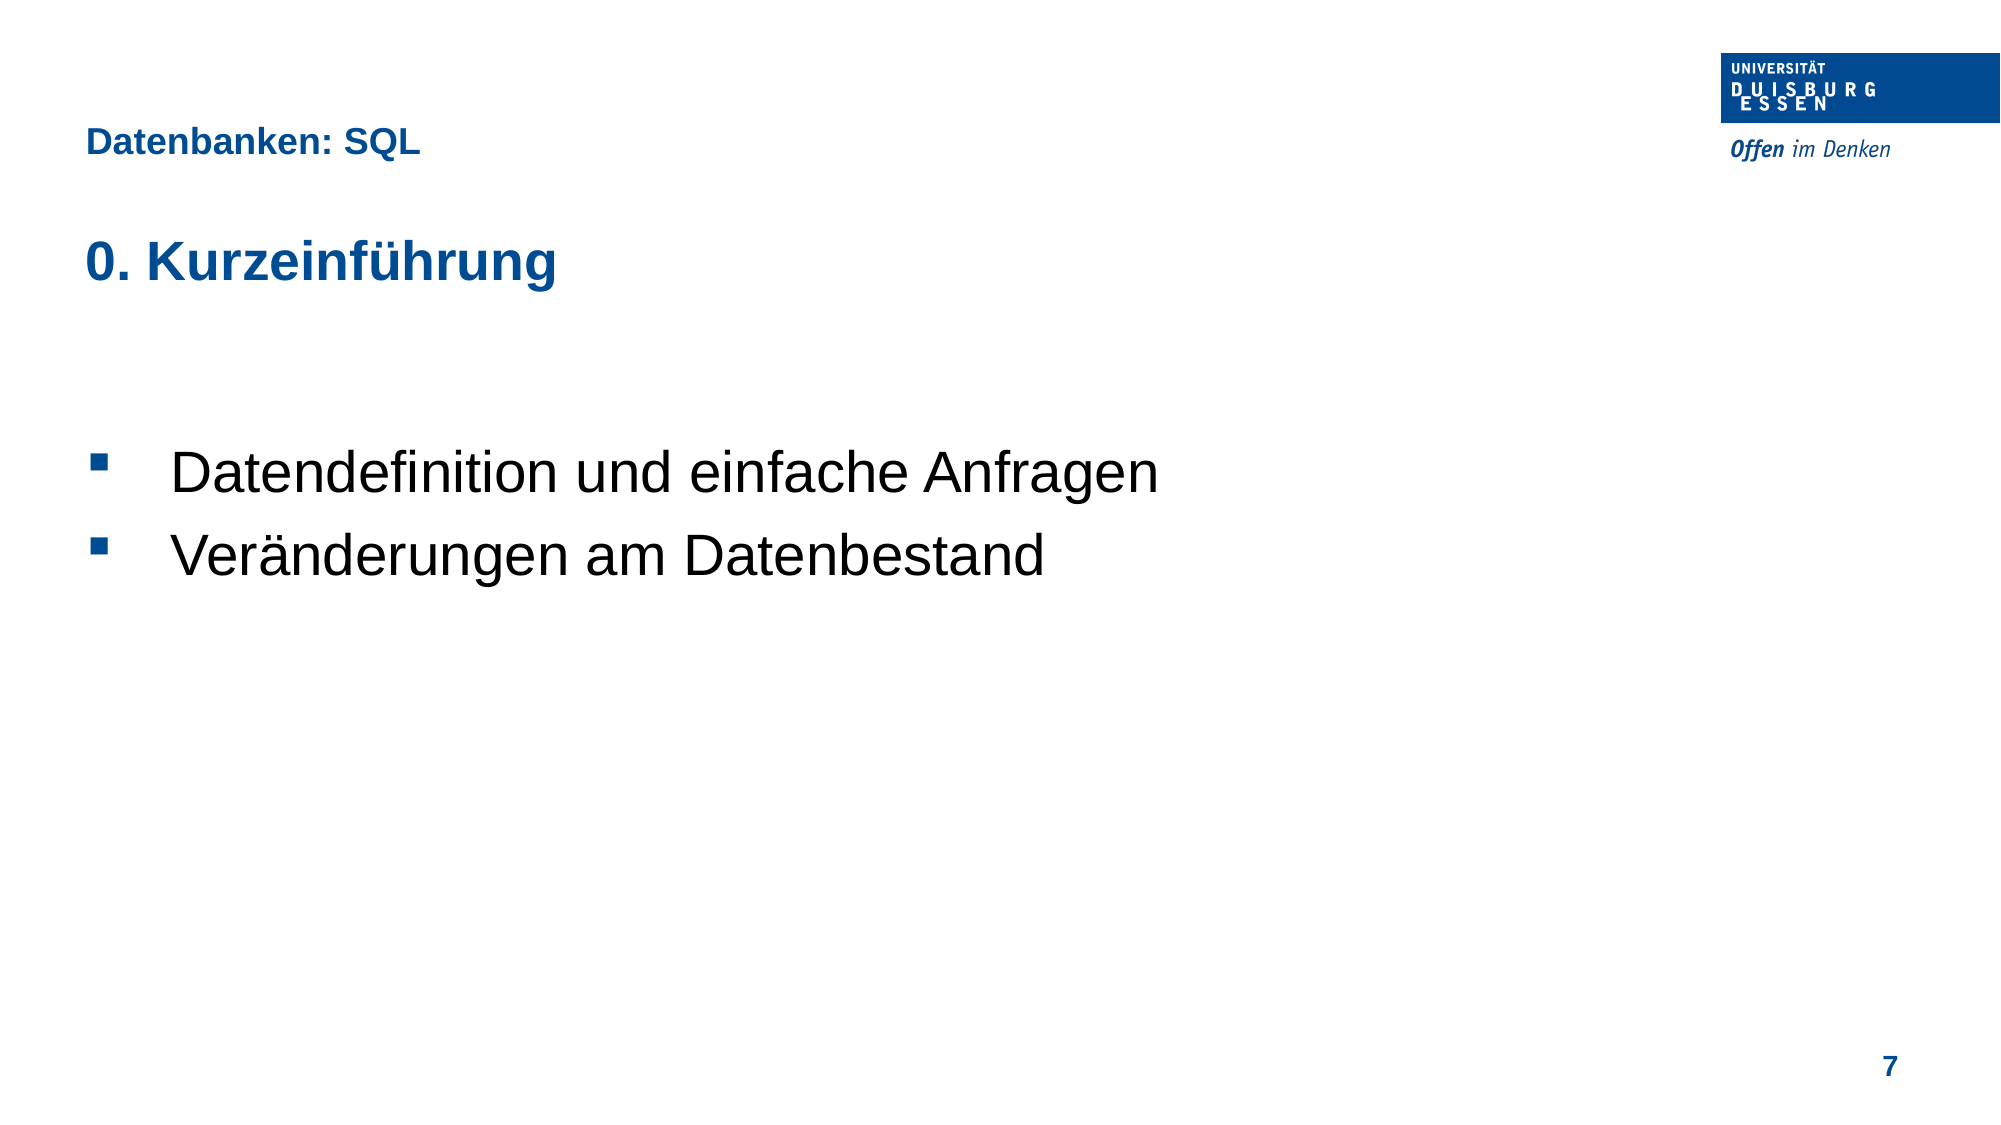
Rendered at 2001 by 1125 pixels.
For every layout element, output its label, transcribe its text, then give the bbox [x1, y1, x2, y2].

list Datendefinition und einfache Anfragen Veränderungen am Datenbestand [85, 434, 1915, 1040]
list Datenbanken: SQL [85, 121, 1696, 163]
picture [1721, 53, 2000, 162]
slide_number 7 [1677, 1039, 1914, 1081]
list 0. Kurzeinführung [85, 225, 1696, 301]
